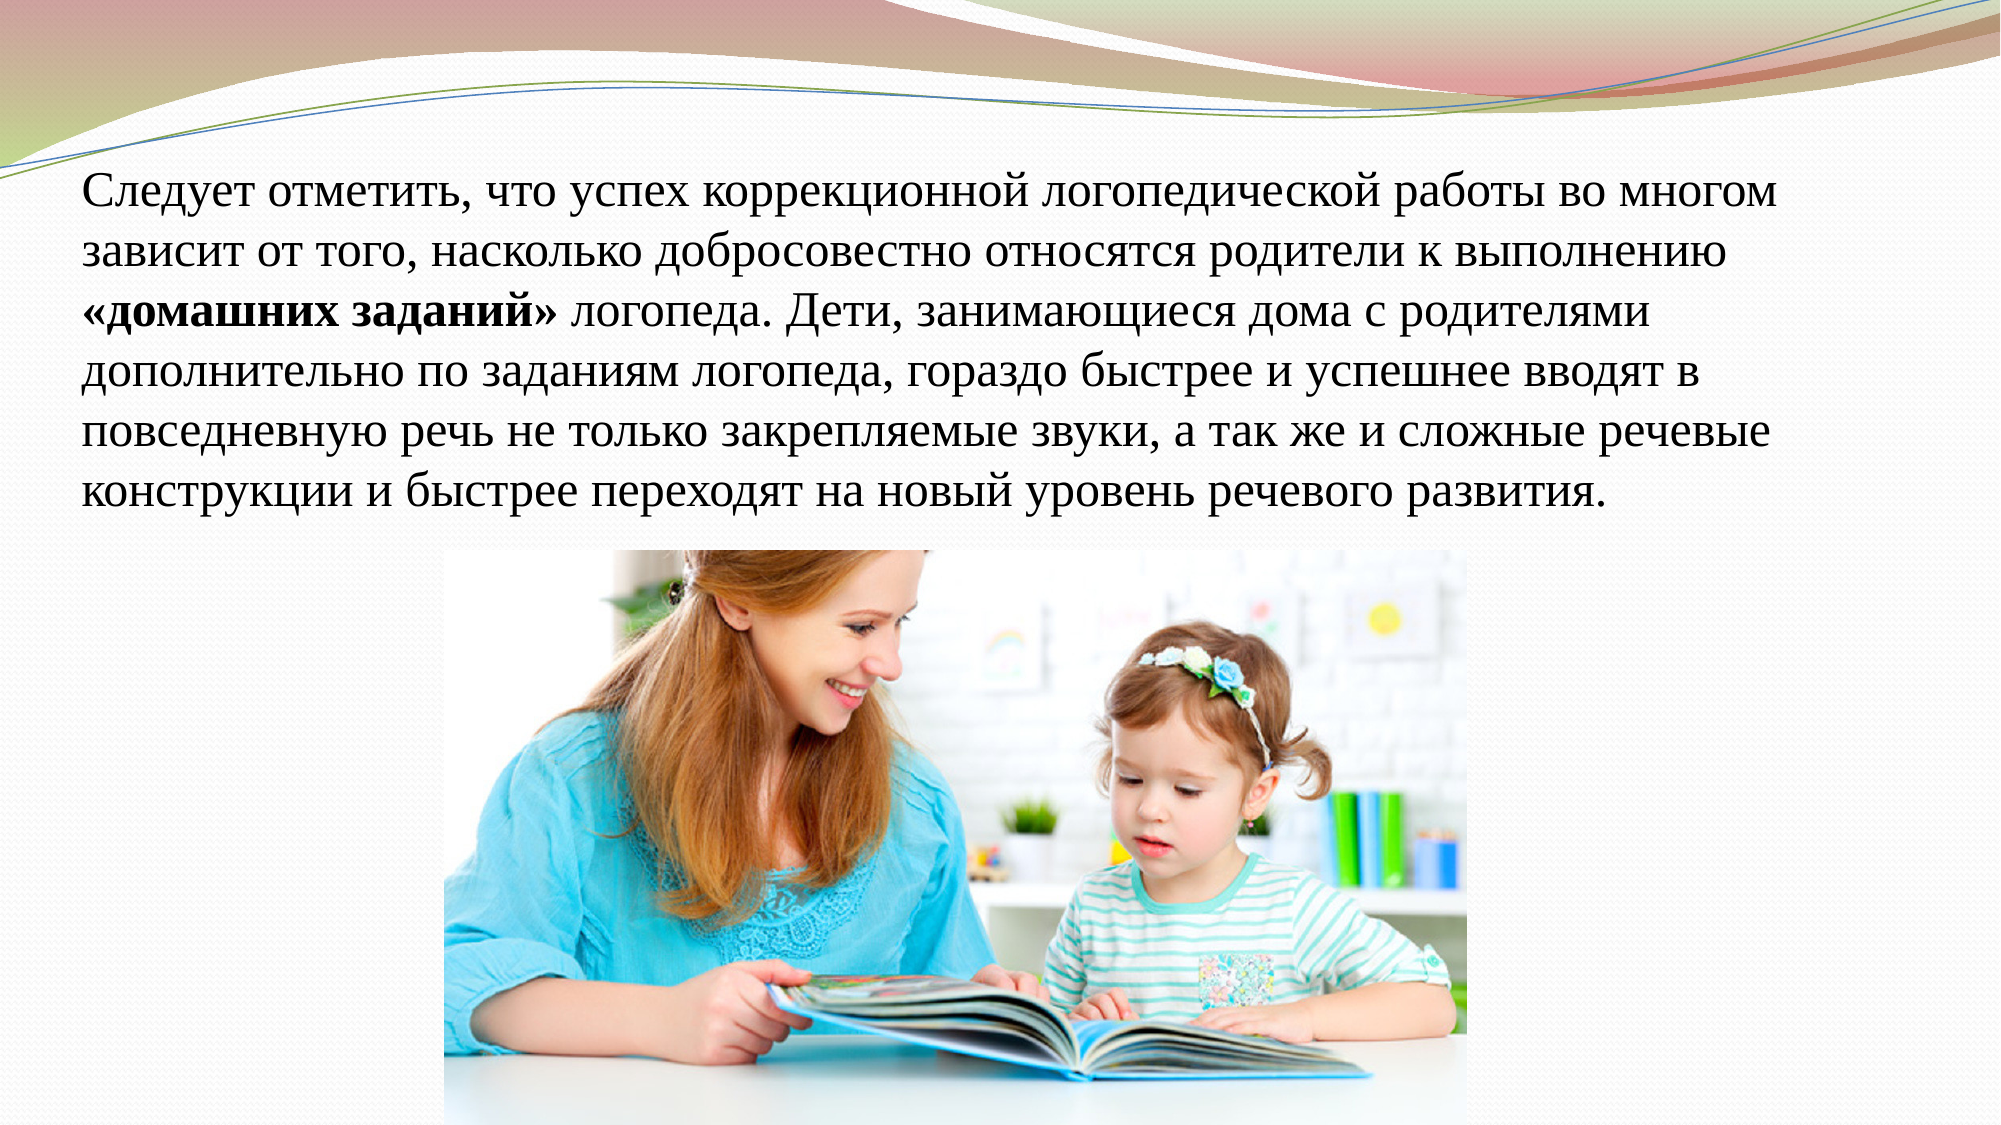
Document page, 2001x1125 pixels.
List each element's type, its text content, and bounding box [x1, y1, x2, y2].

picture [444, 550, 1468, 1125]
list Следует отметить, что успех коррекционной логопедической работы во многом зависит от того, насколько добросовестно относятся родители к выполнению «домашних заданий» логопеда. Дети, занимающиеся дома с родителями дополнительно по заданиям логопеда, гораздо быстрее и успешнее вводят в повседневную речь не только закрепляемые звуки, а так же и сложные речевые конструкции и быстрее переходят на новый уровень речевого развития. [66, 149, 1845, 938]
